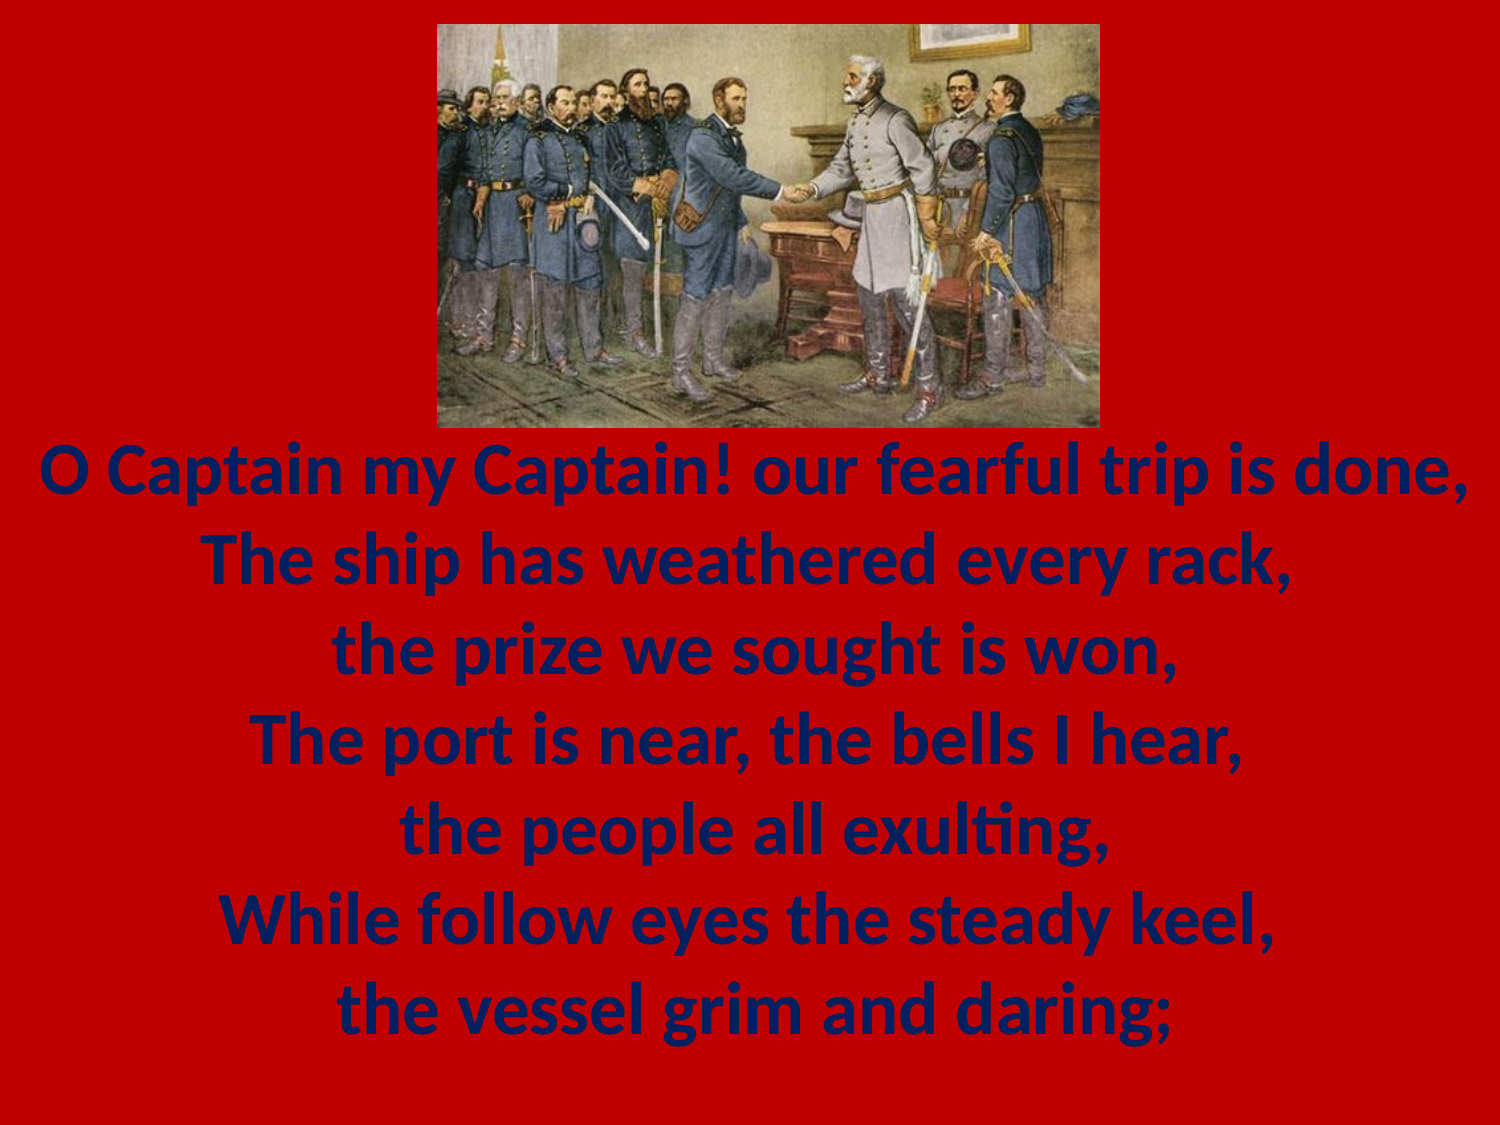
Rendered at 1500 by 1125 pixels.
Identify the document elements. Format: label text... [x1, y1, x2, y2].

picture [437, 24, 1101, 429]
text_box O Captain my Captain! our fearful trip is done, The ship has weathered every rack, the prize we sought is won, The port is near, the bells I hear, the people all exulting, While follow eyes the steady keel, the vessel grim and daring; [0, 412, 1500, 1125]
